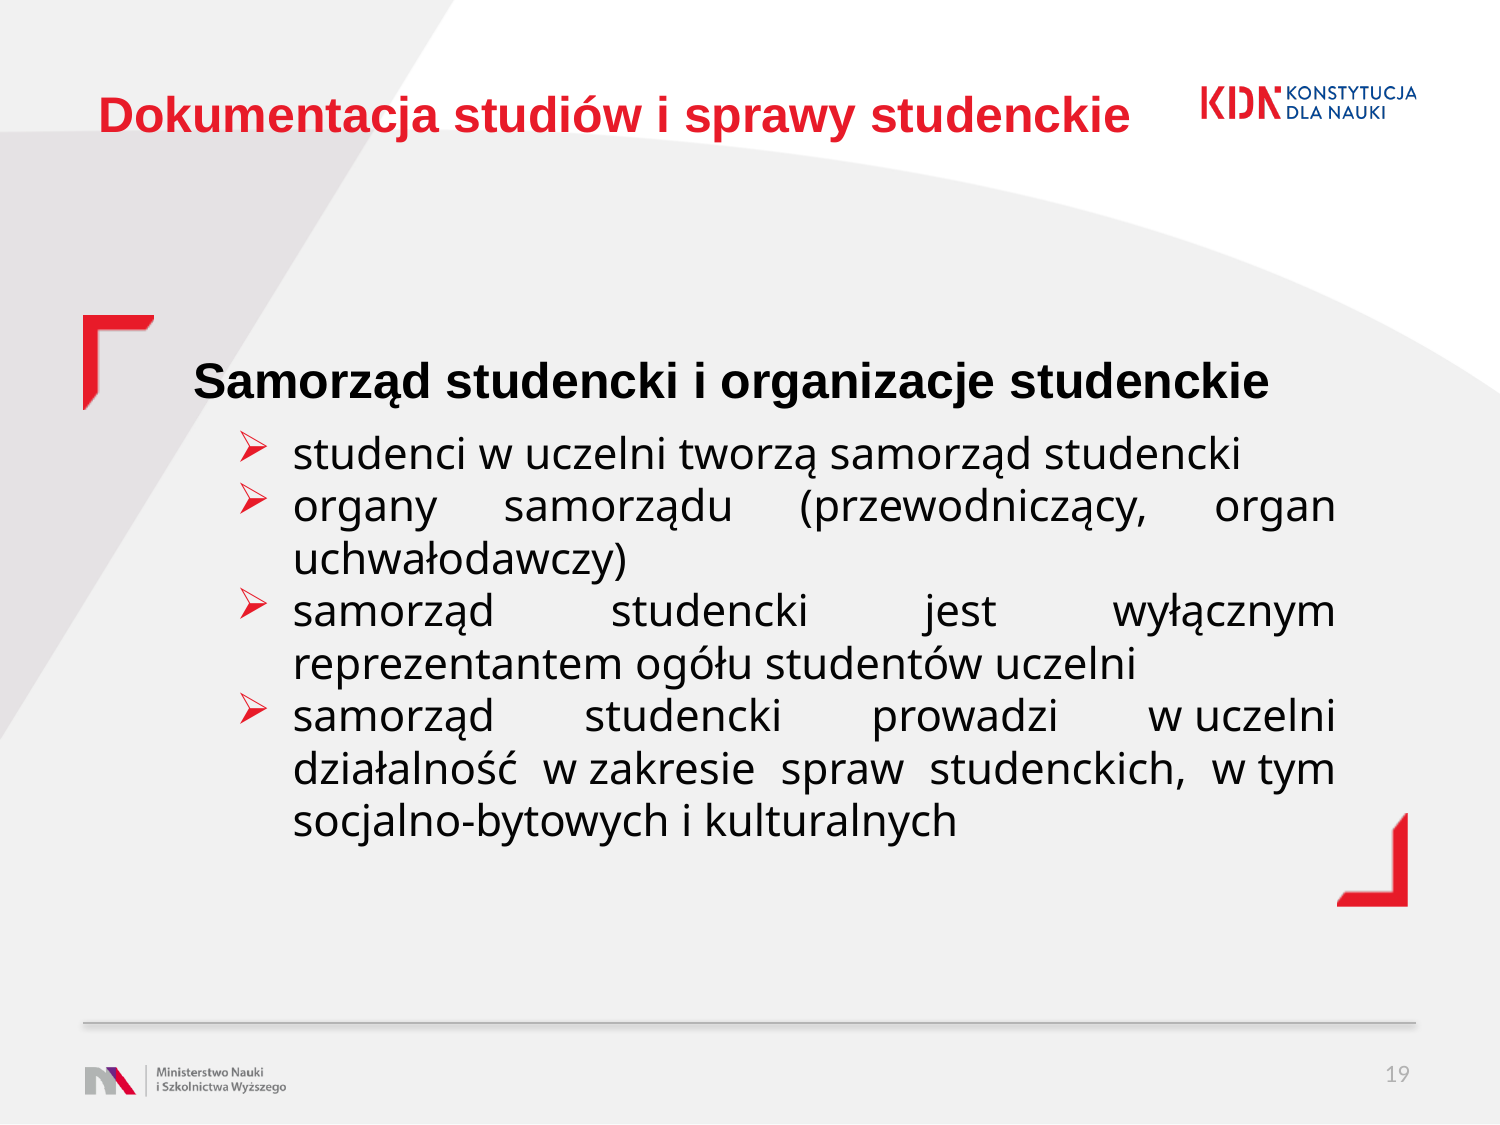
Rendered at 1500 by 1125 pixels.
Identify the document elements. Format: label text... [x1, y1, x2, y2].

list studenci w uczelni tworzą samorząd studencki organy samorządu (przewodniczący, organ uchwałodawczy) samorząd studencki jest wyłącznym reprezentantem ogółu studentów uczelni samorząd studencki prowadzi w uczelni działalność w zakresie spraw studenckich, w tym socjalno-bytowych i kulturalnych [178, 418, 1353, 895]
slide_number 19 [1074, 1042, 1425, 1103]
title Dokumentacja studiów i sprawy studenckie [83, 74, 1170, 143]
picture [0, 0, 1500, 1125]
text_box Samorząd studencki i organizacje studenckie [178, 340, 1341, 416]
